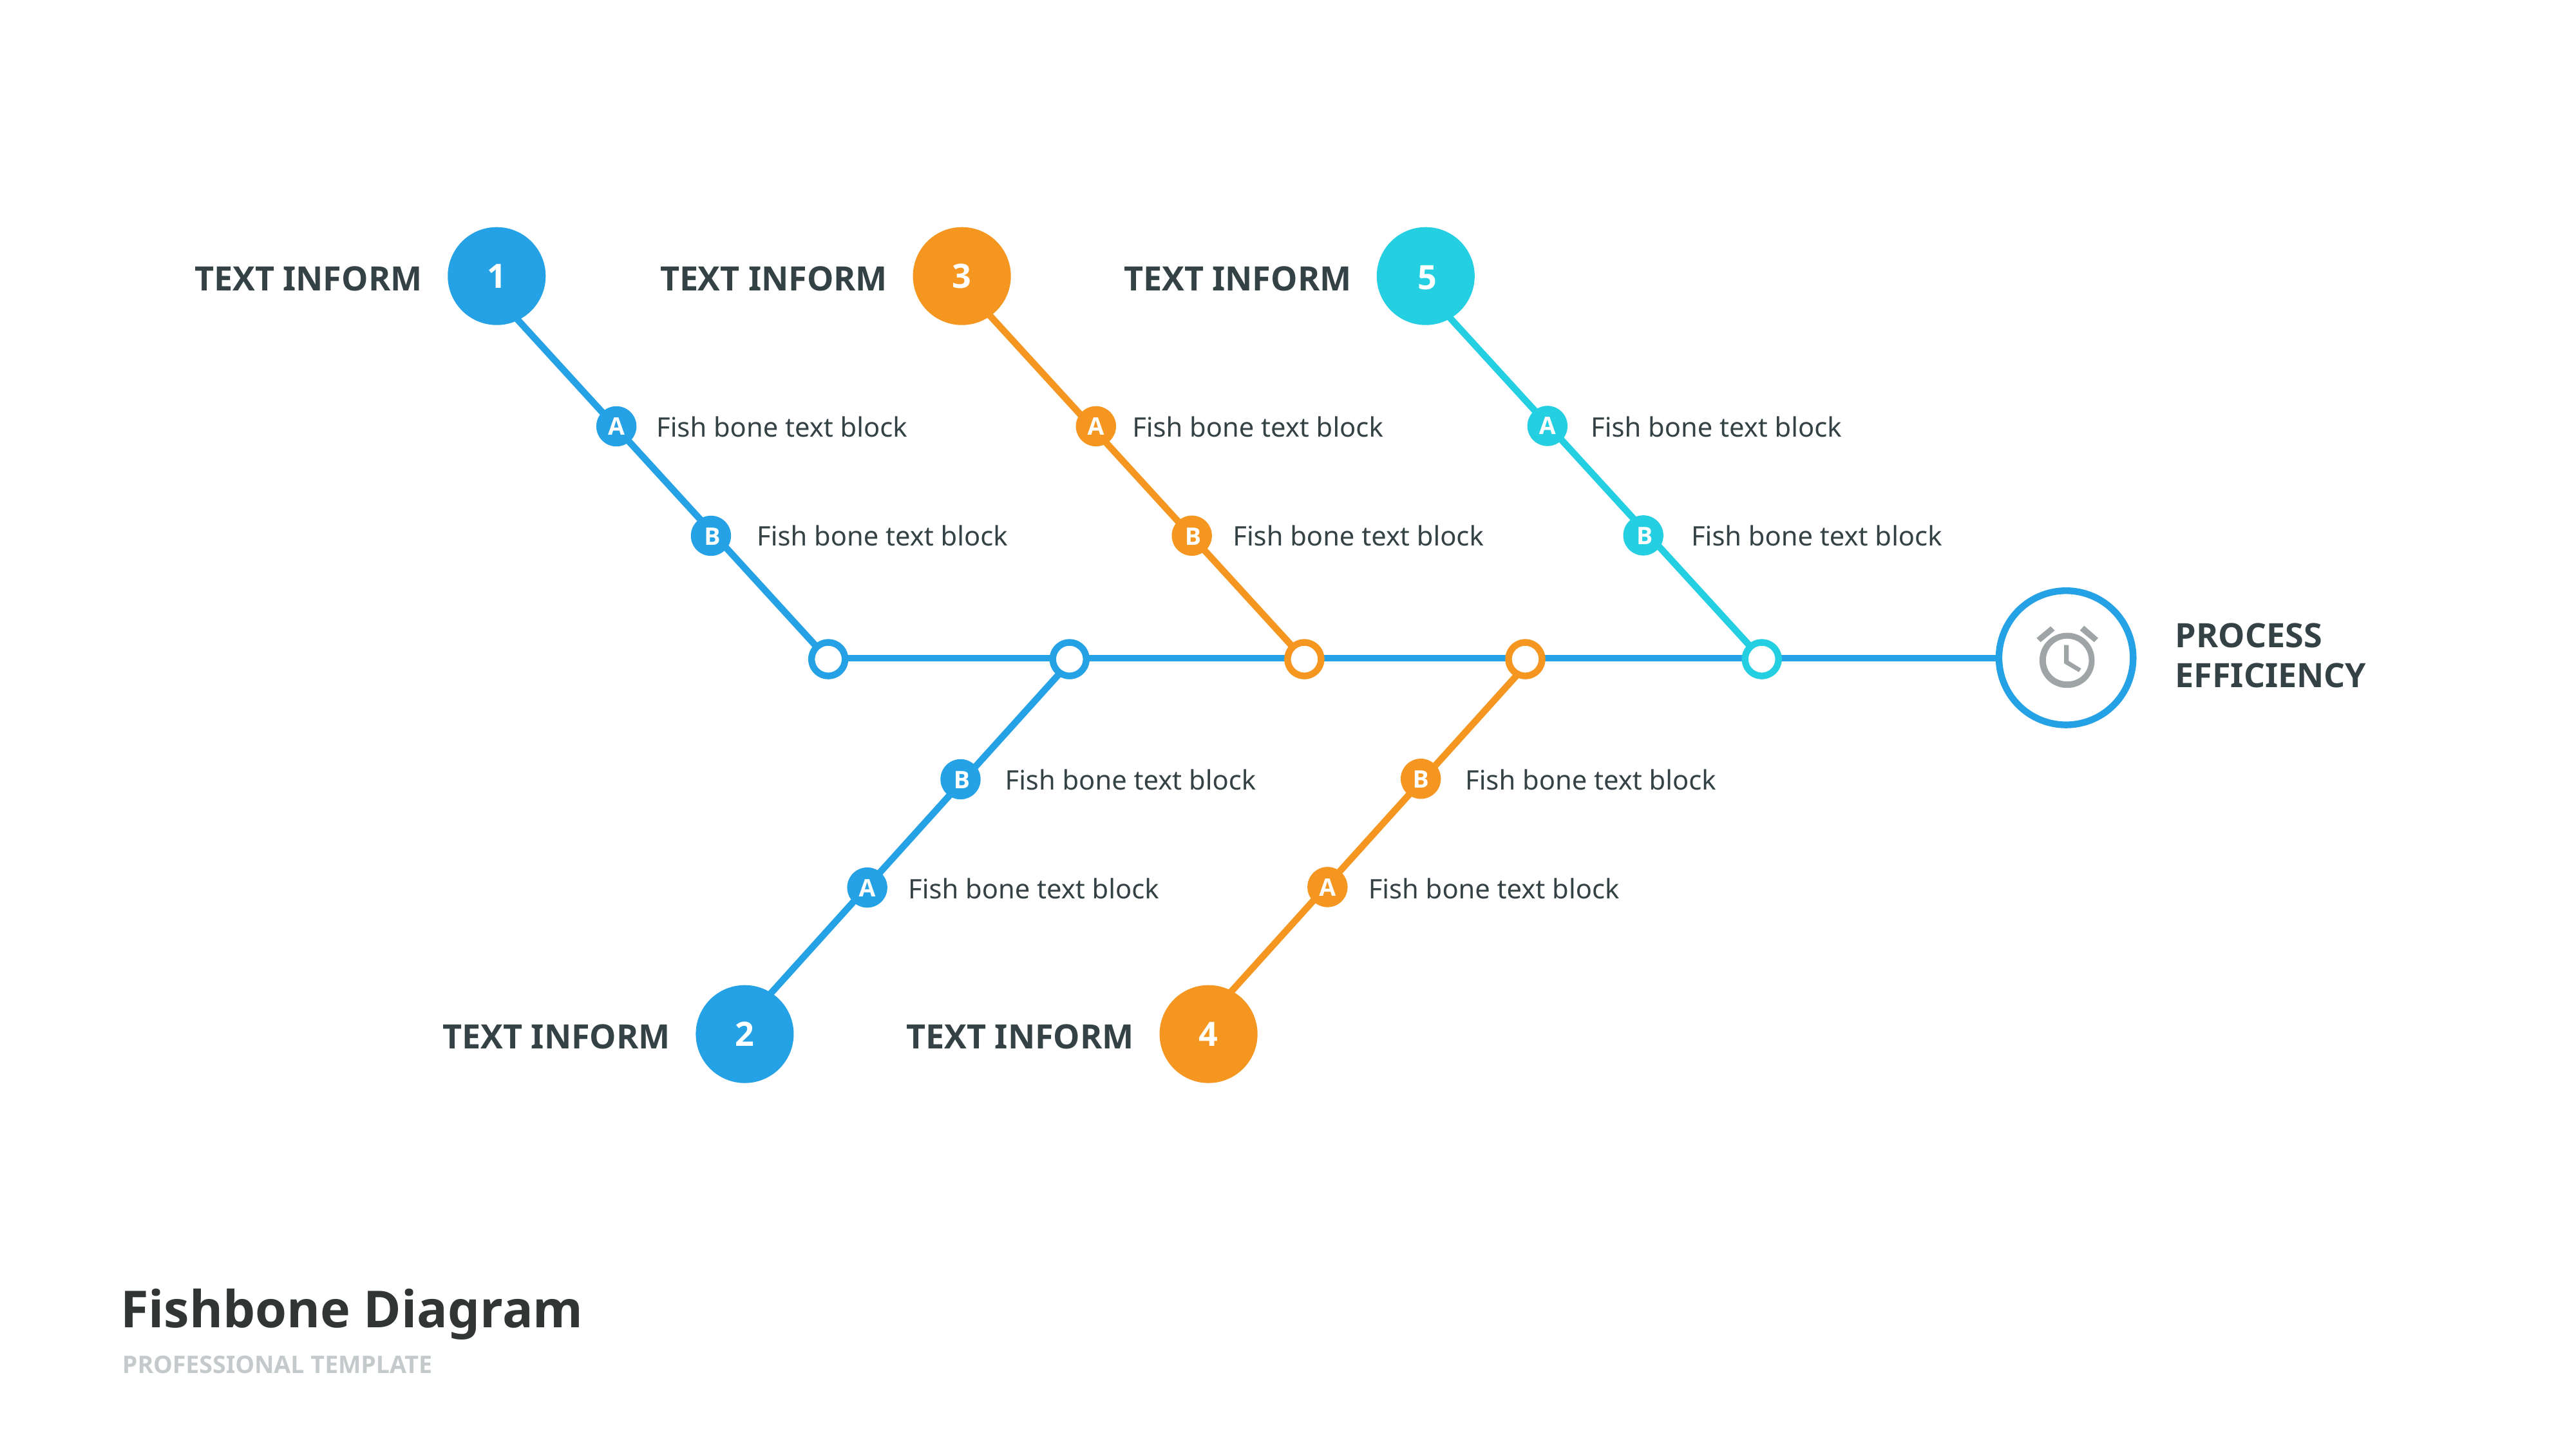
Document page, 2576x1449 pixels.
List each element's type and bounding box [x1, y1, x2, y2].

text_box [159, 230, 2438, 1080]
